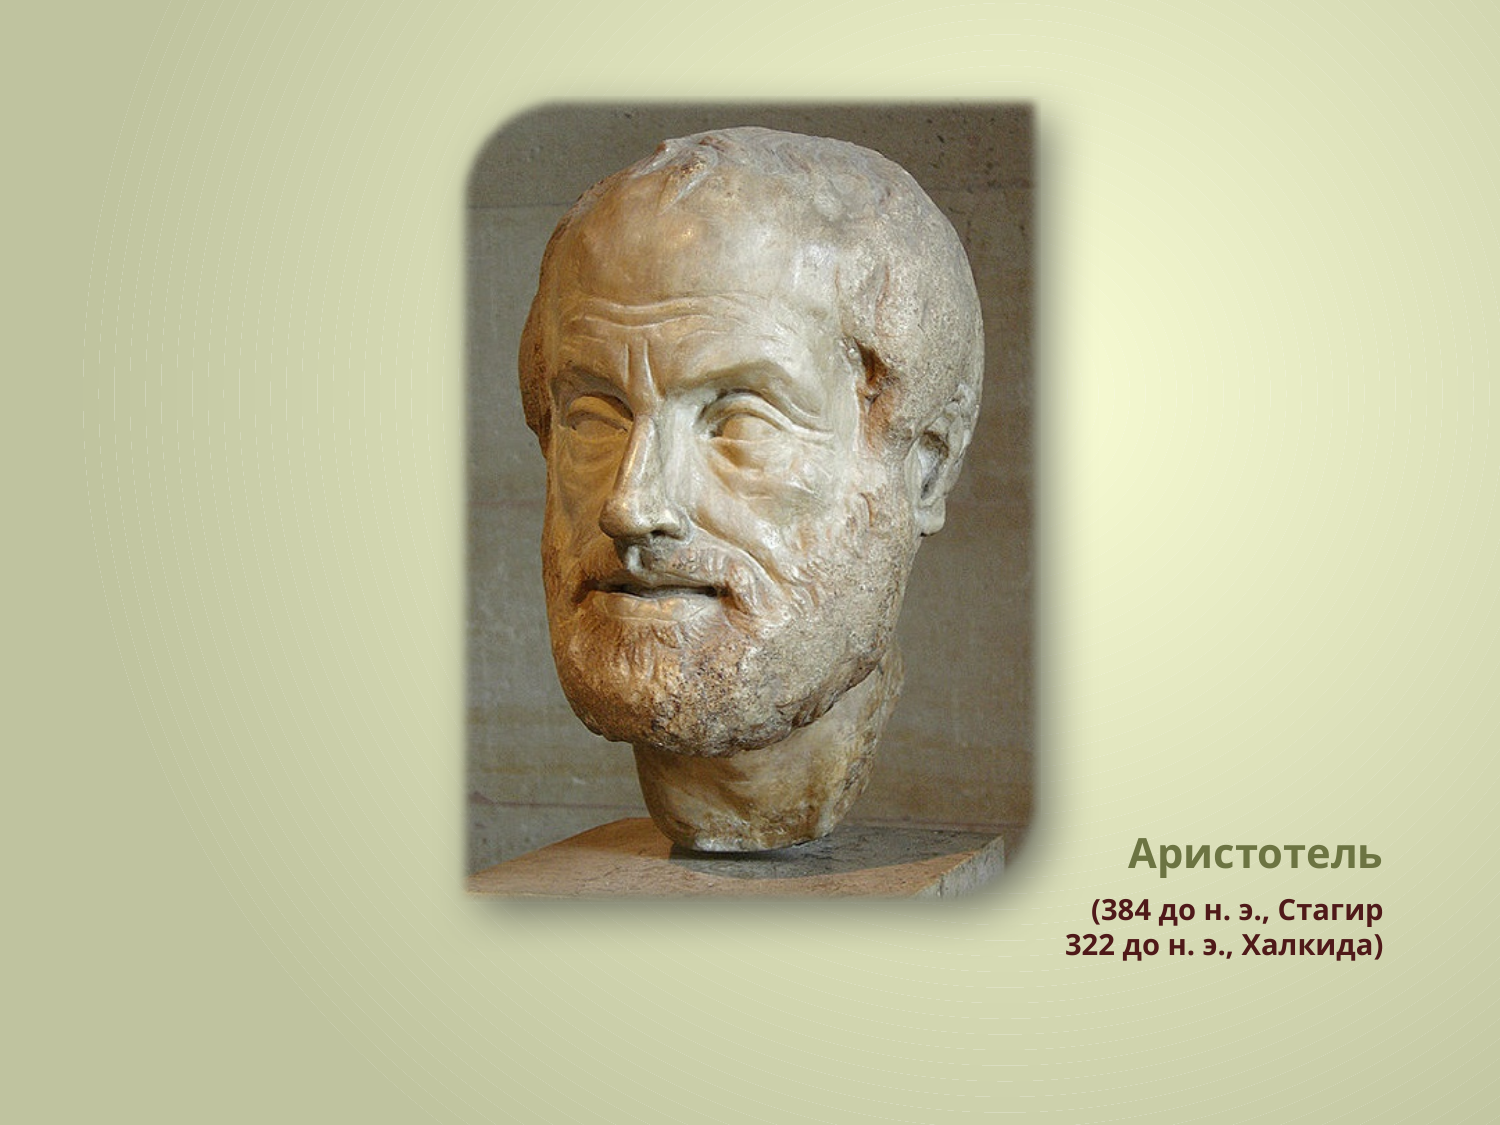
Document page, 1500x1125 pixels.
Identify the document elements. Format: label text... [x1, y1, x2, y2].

title Аристотель [1051, 774, 1399, 883]
picture [456, 93, 1044, 905]
list (384 до н. э., Стагир 322 до н. э., Халкида) [498, 883, 1399, 1034]
